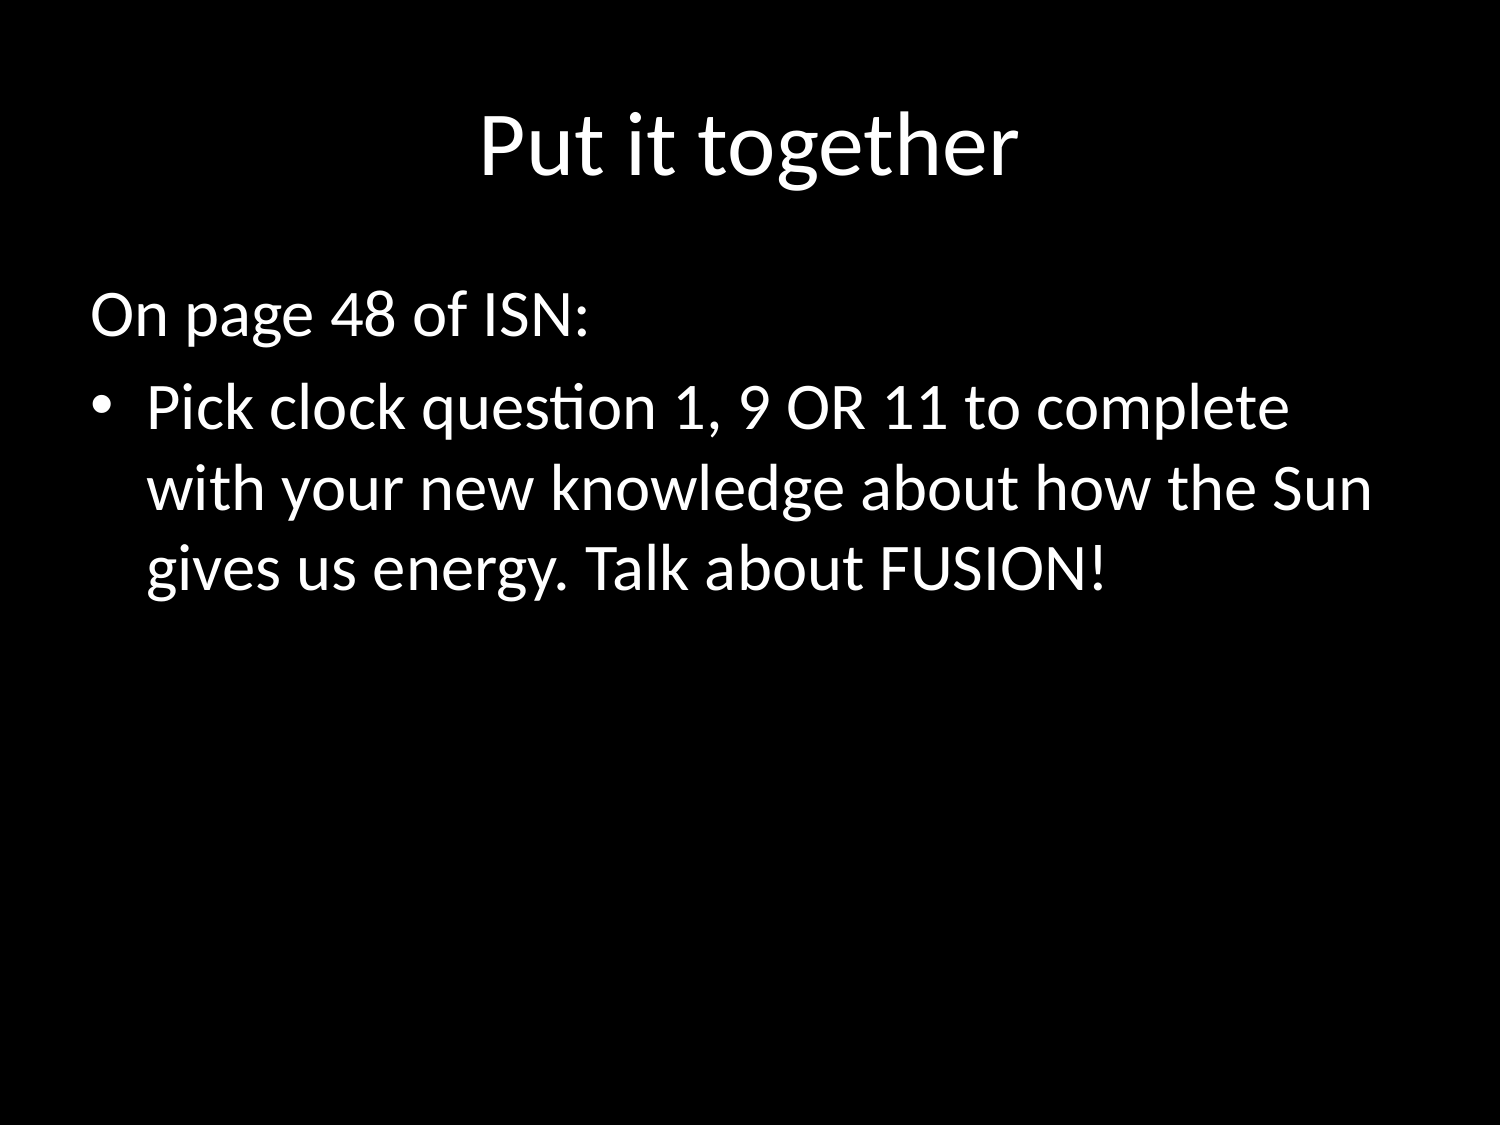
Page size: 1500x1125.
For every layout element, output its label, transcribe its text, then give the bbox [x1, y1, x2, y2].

list On page 48 of ISN: Pick clock question 1, 9 OR 11 to complete with your new knowledge about how the Sun gives us energy. Talk about FUSION! [75, 262, 1425, 1005]
title Put it together [75, 45, 1425, 233]
